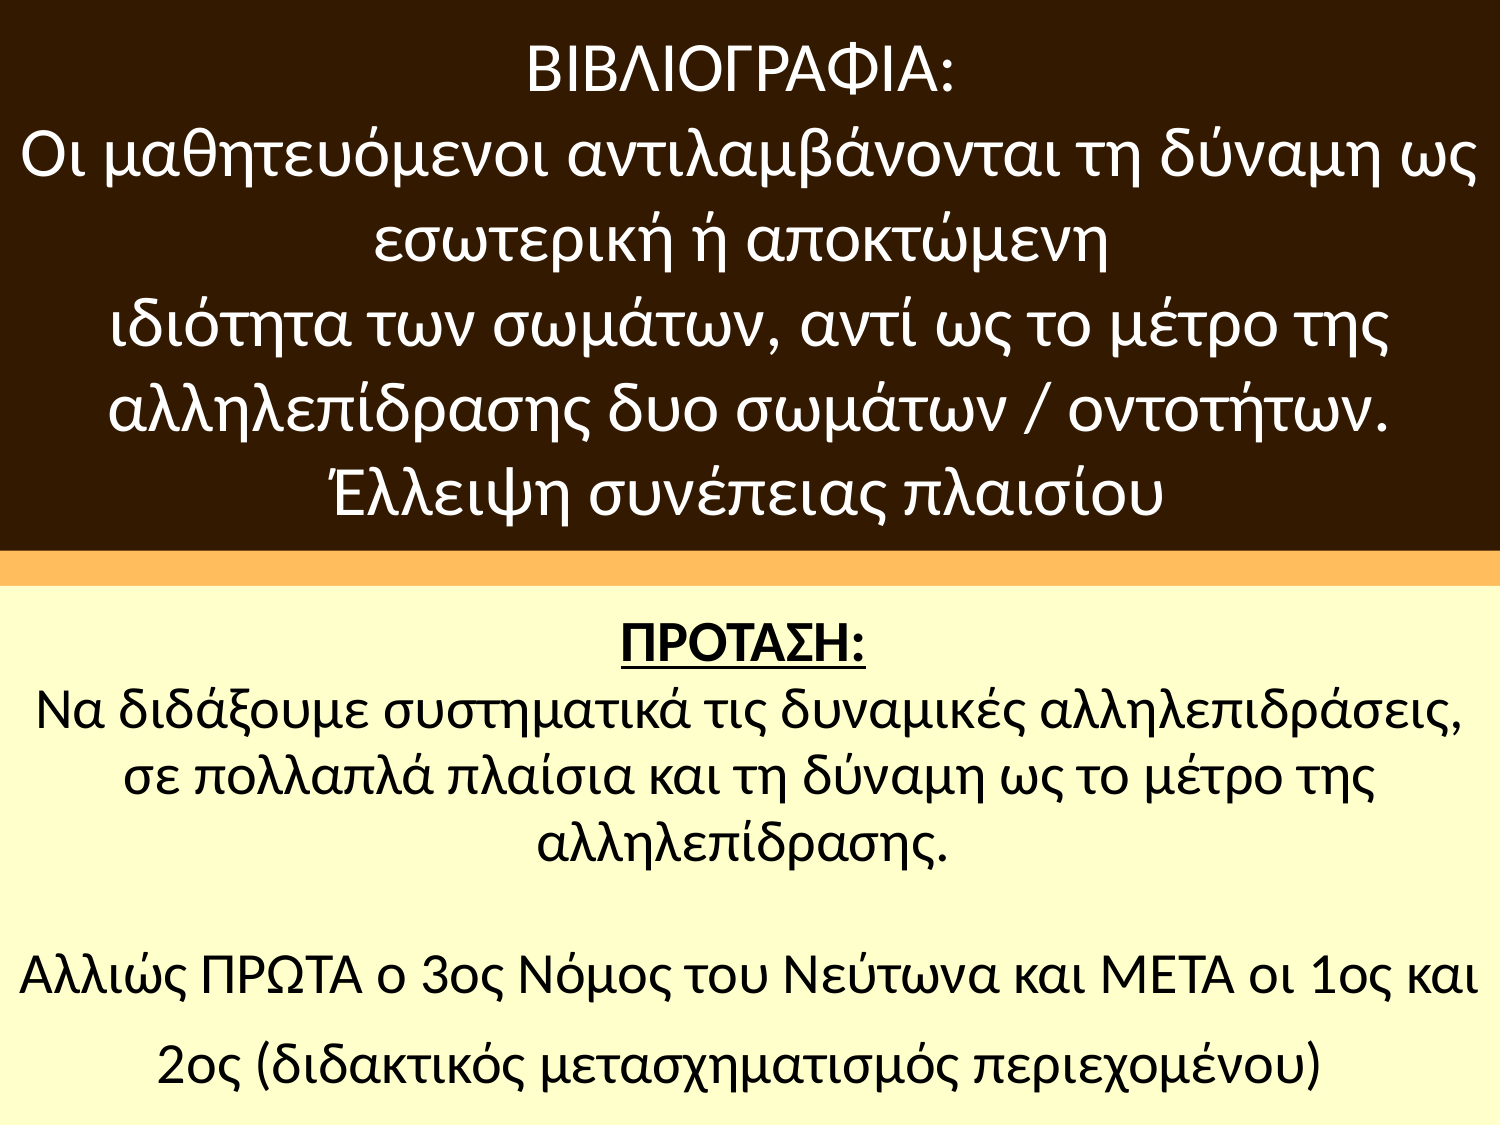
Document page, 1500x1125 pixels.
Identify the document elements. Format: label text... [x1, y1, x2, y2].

text_box ΒΙΒΛΙΟΓΡΑΦΙΑ: Οι μαθητευόμενοι αντιλαμβάνονται τη δύναμη ως εσωτερική ή αποκτώμενη ιδιότητα των σωμάτων, αντί ως το μέτρο της αλληλεπίδρασης δυο σωμάτων / οντοτήτων. Έλλειψη συνέπειας πλαισίου [0, 0, 1500, 551]
title ΠΡΟΤΑΣΗ: Να διδάξουμε συστηματικά τις δυναμικές αλληλεπιδράσεις, σε πολλαπλά πλαίσια και τη δύναμη ως το μέτρο της αλληλεπίδρασης. Αλλιώς ΠΡΩΤΑ ο 3ος Νόμος του Νεύτωνα και ΜΕΤΑ οι 1ος και 2ος (διδακτικός μετασχηματισμός περιεχομένου) [0, 585, 1500, 1125]
